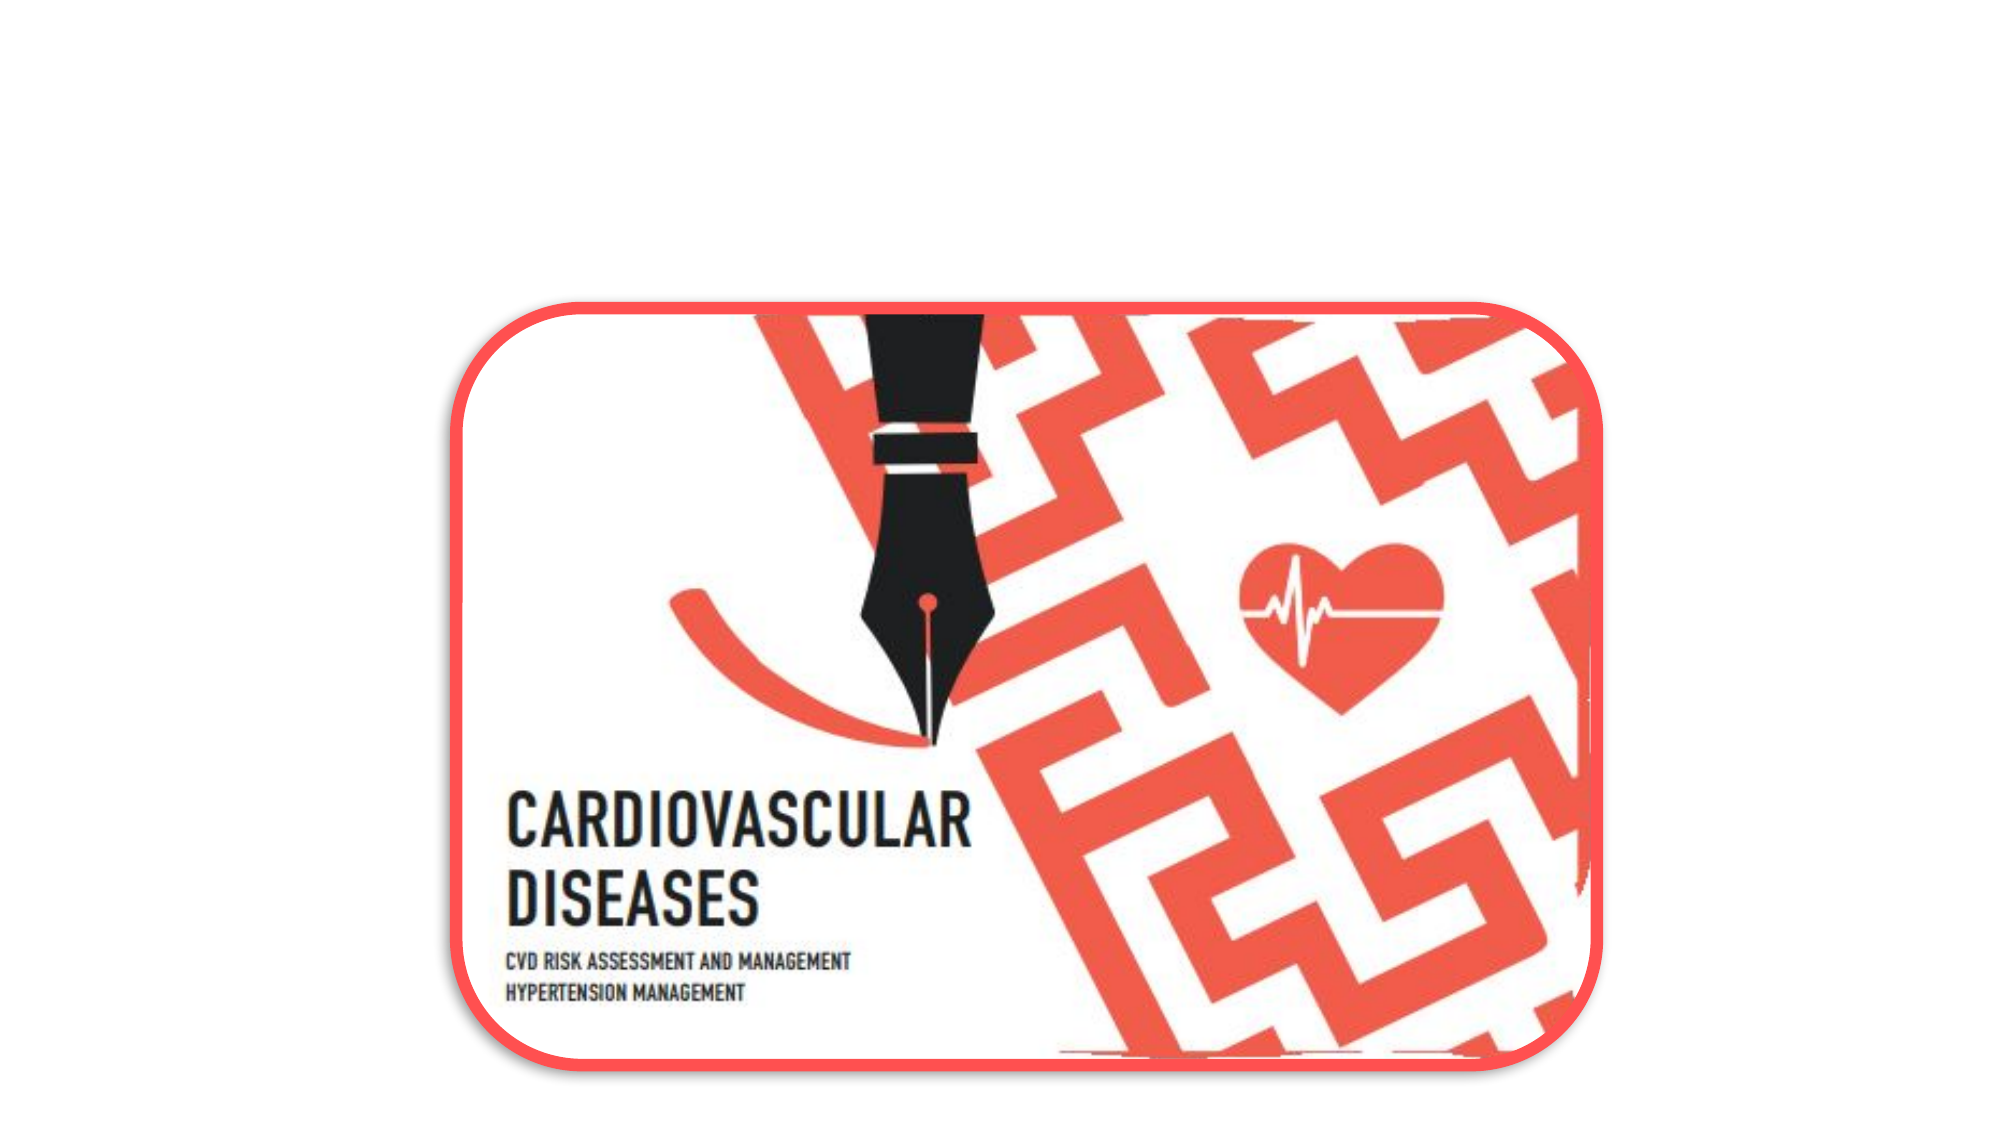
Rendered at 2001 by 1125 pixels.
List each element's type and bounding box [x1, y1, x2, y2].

list [456, 308, 1597, 1066]
